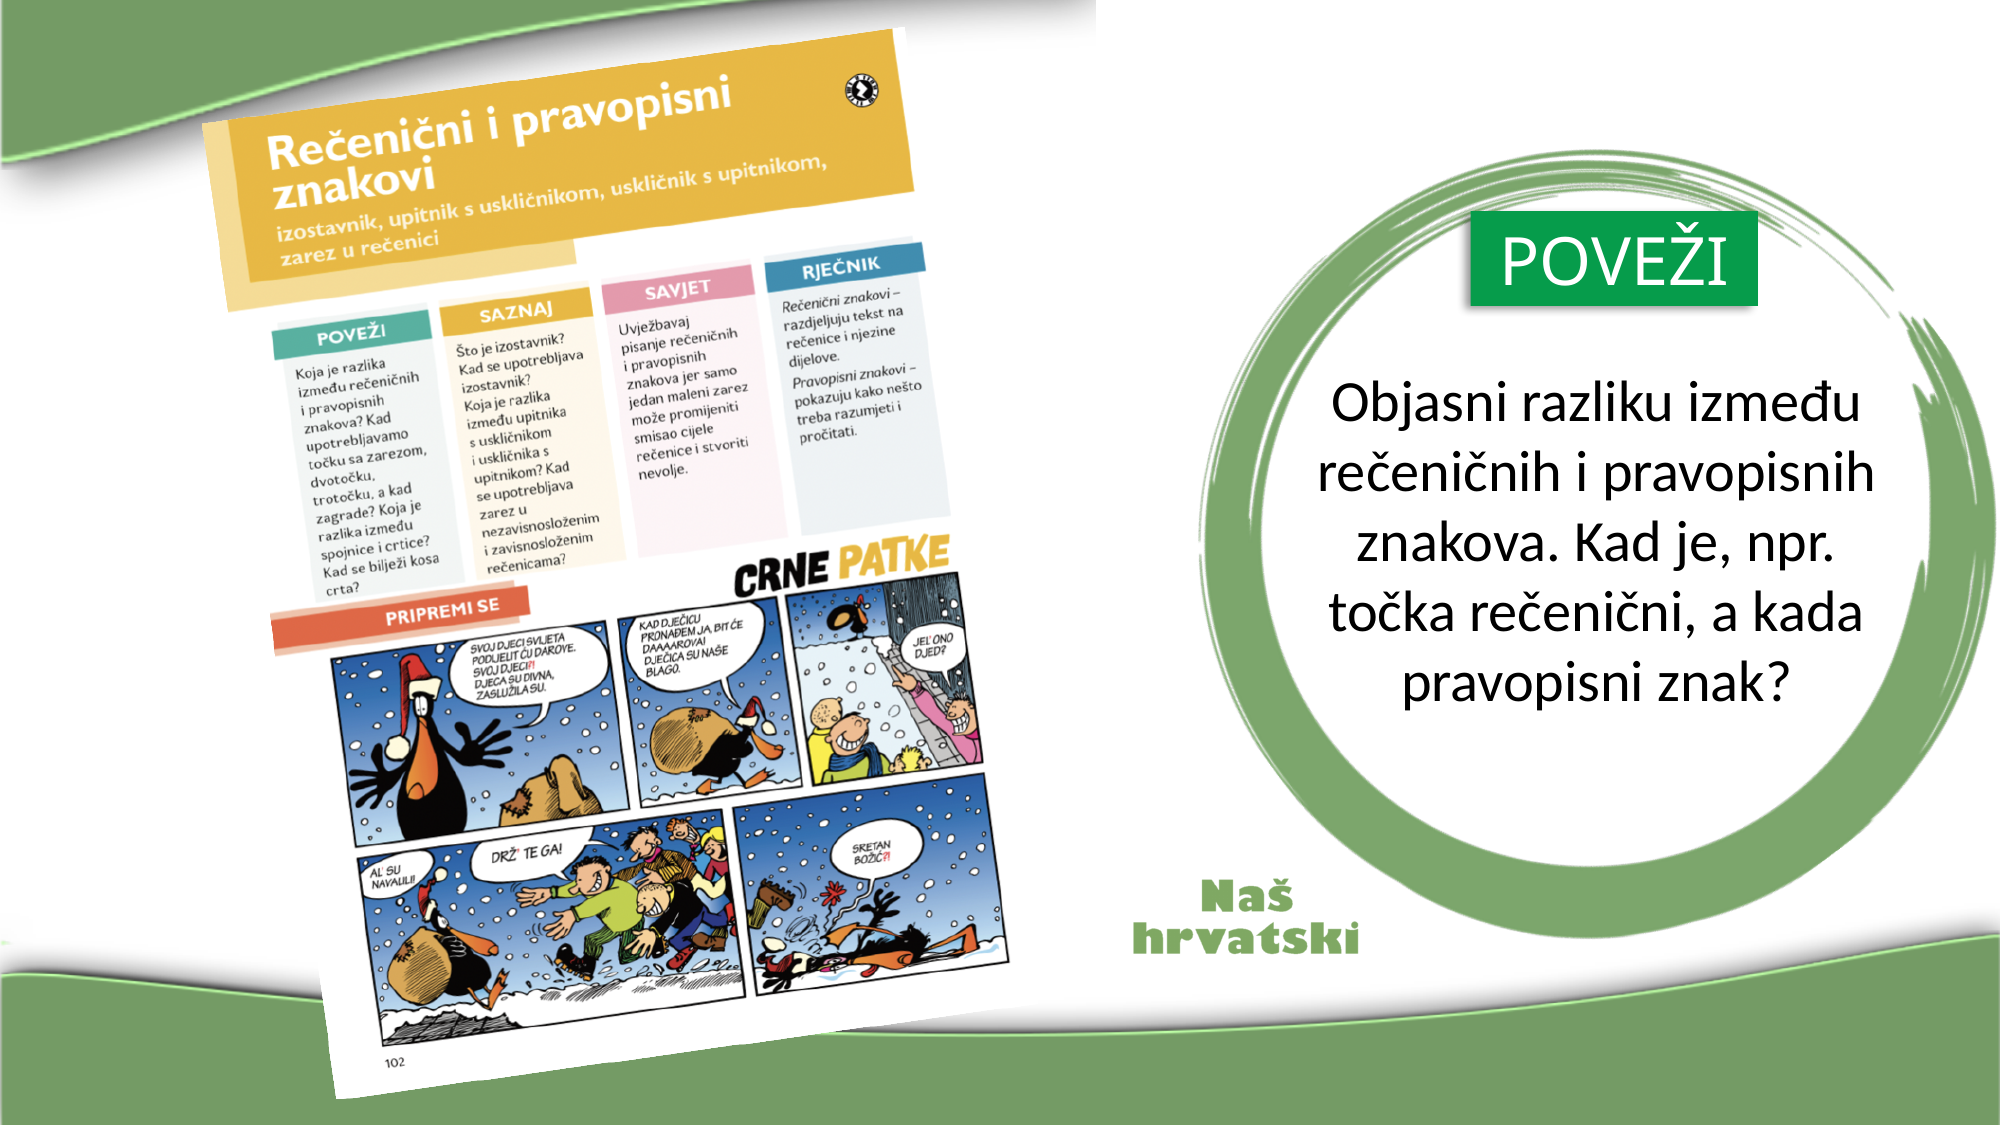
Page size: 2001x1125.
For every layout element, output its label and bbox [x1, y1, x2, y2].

picture [202, 0, 1994, 1125]
